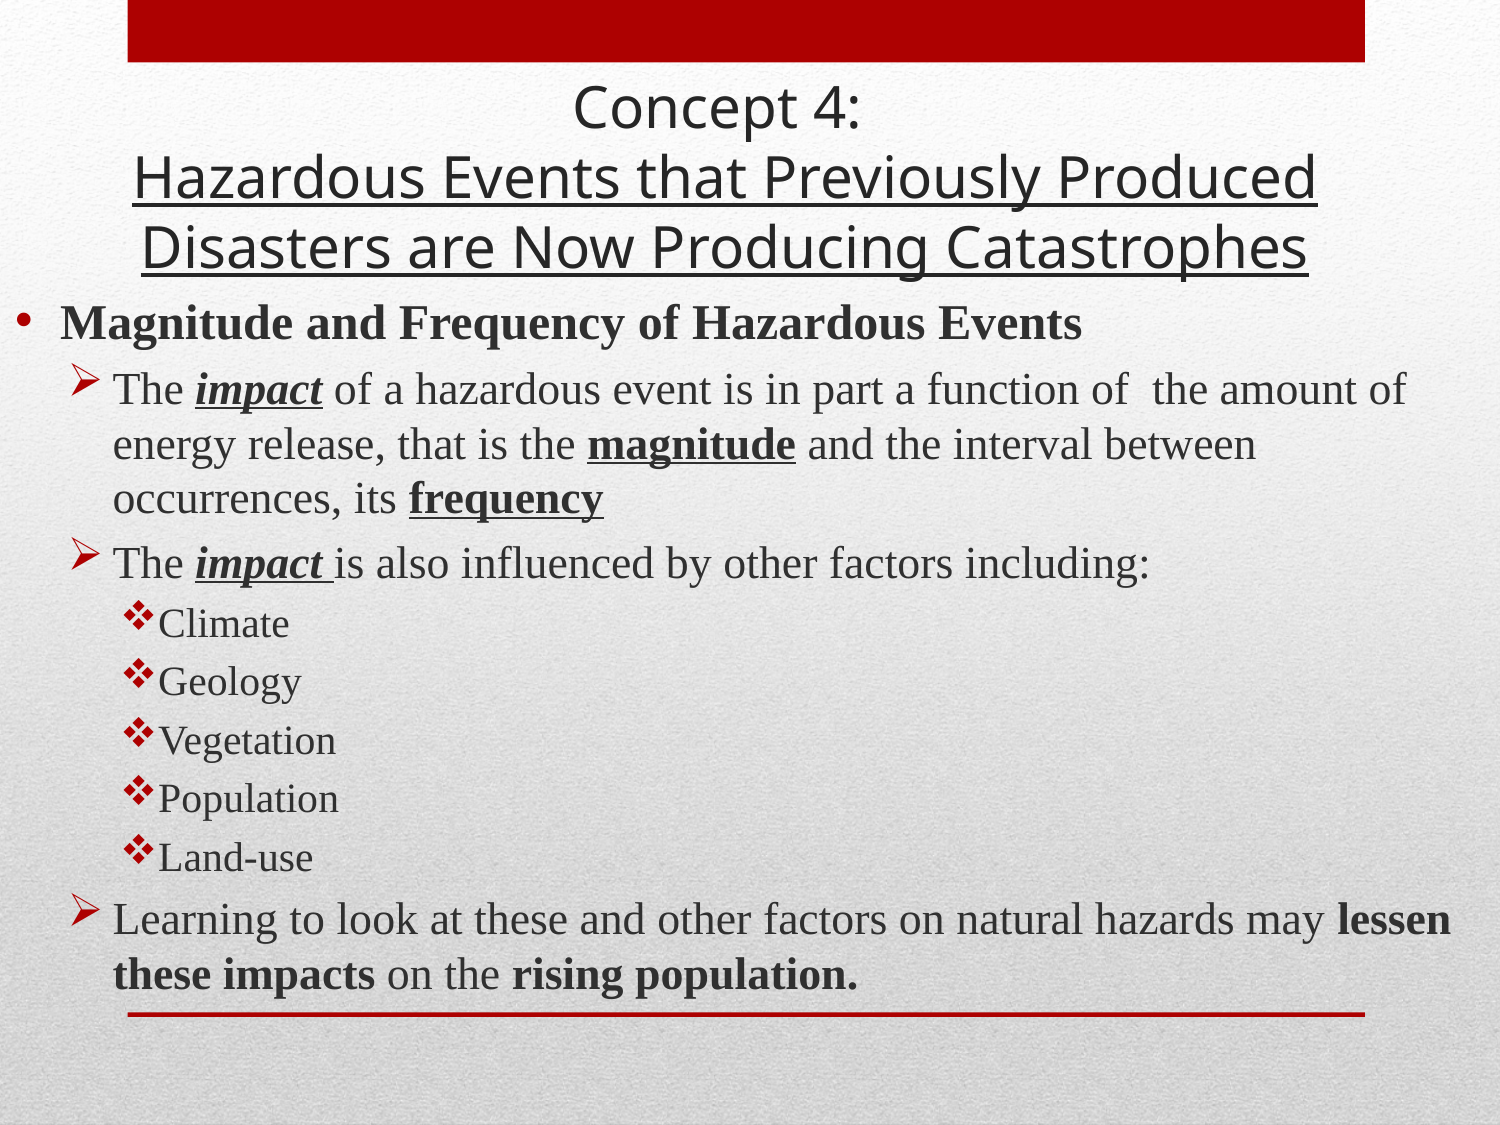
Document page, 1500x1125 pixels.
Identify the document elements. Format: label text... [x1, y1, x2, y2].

list Magnitude and Frequency of Hazardous Events The impact of a hazardous event is in part a function of the amount of energy release, that is the magnitude and the interval between occurrences, its frequency The impact is also influenced by other factors including: Climate Geology Vegetation Population Land-use Learning to look at these and other factors on natural hazards may lessen these impacts on the rising population. [0, 237, 1500, 1050]
title Concept 4: Hazardous Events that Previously Produced Disasters are Now Producing Catastrophes [50, 24, 1400, 288]
